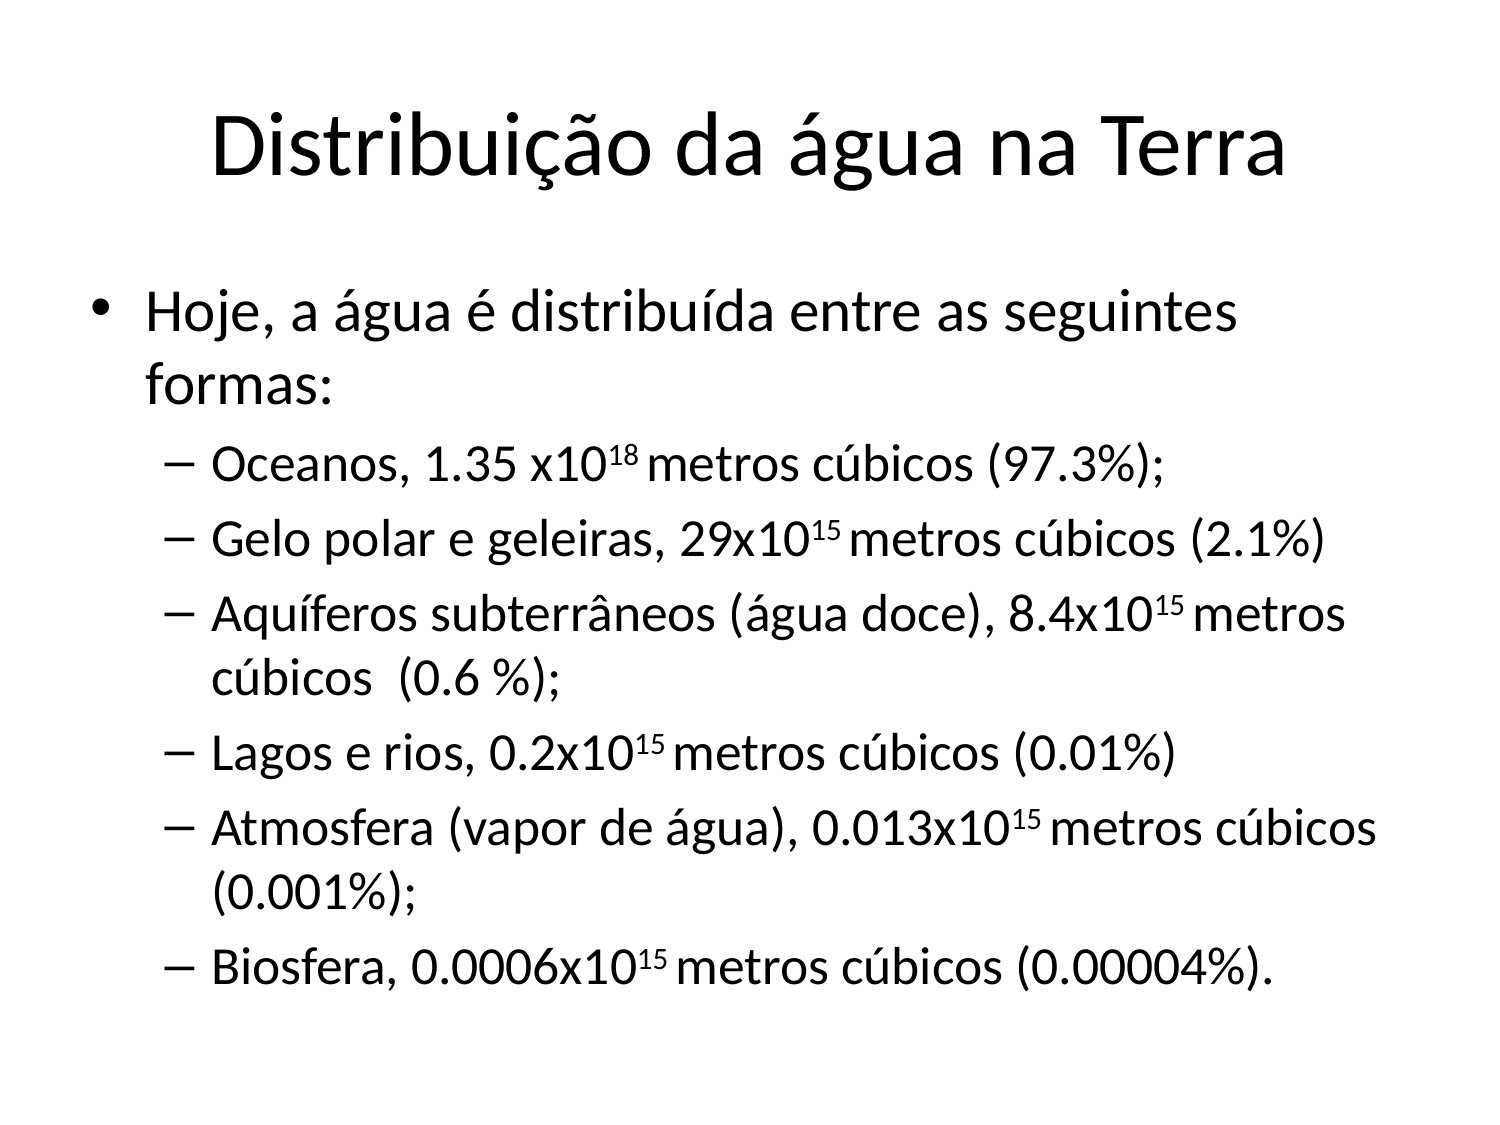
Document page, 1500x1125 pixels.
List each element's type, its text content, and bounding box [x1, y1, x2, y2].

list Hoje, a água é distribuída entre as seguintes formas: Oceanos, 1.35 x1018 metros cúbicos (97.3%); Gelo polar e geleiras, 29x1015 metros cúbicos (2.1%) Aquíferos subterrâneos (água doce), 8.4x1015 metros cúbicos (0.6 %); Lagos e rios, 0.2x1015 metros cúbicos (0.01%) Atmosfera (vapor de água), 0.013x1015 metros cúbicos (0.001%); Biosfera, 0.0006x1015 metros cúbicos (0.00004%). [75, 262, 1425, 1005]
title Distribuição da água na Terra [75, 45, 1425, 233]
